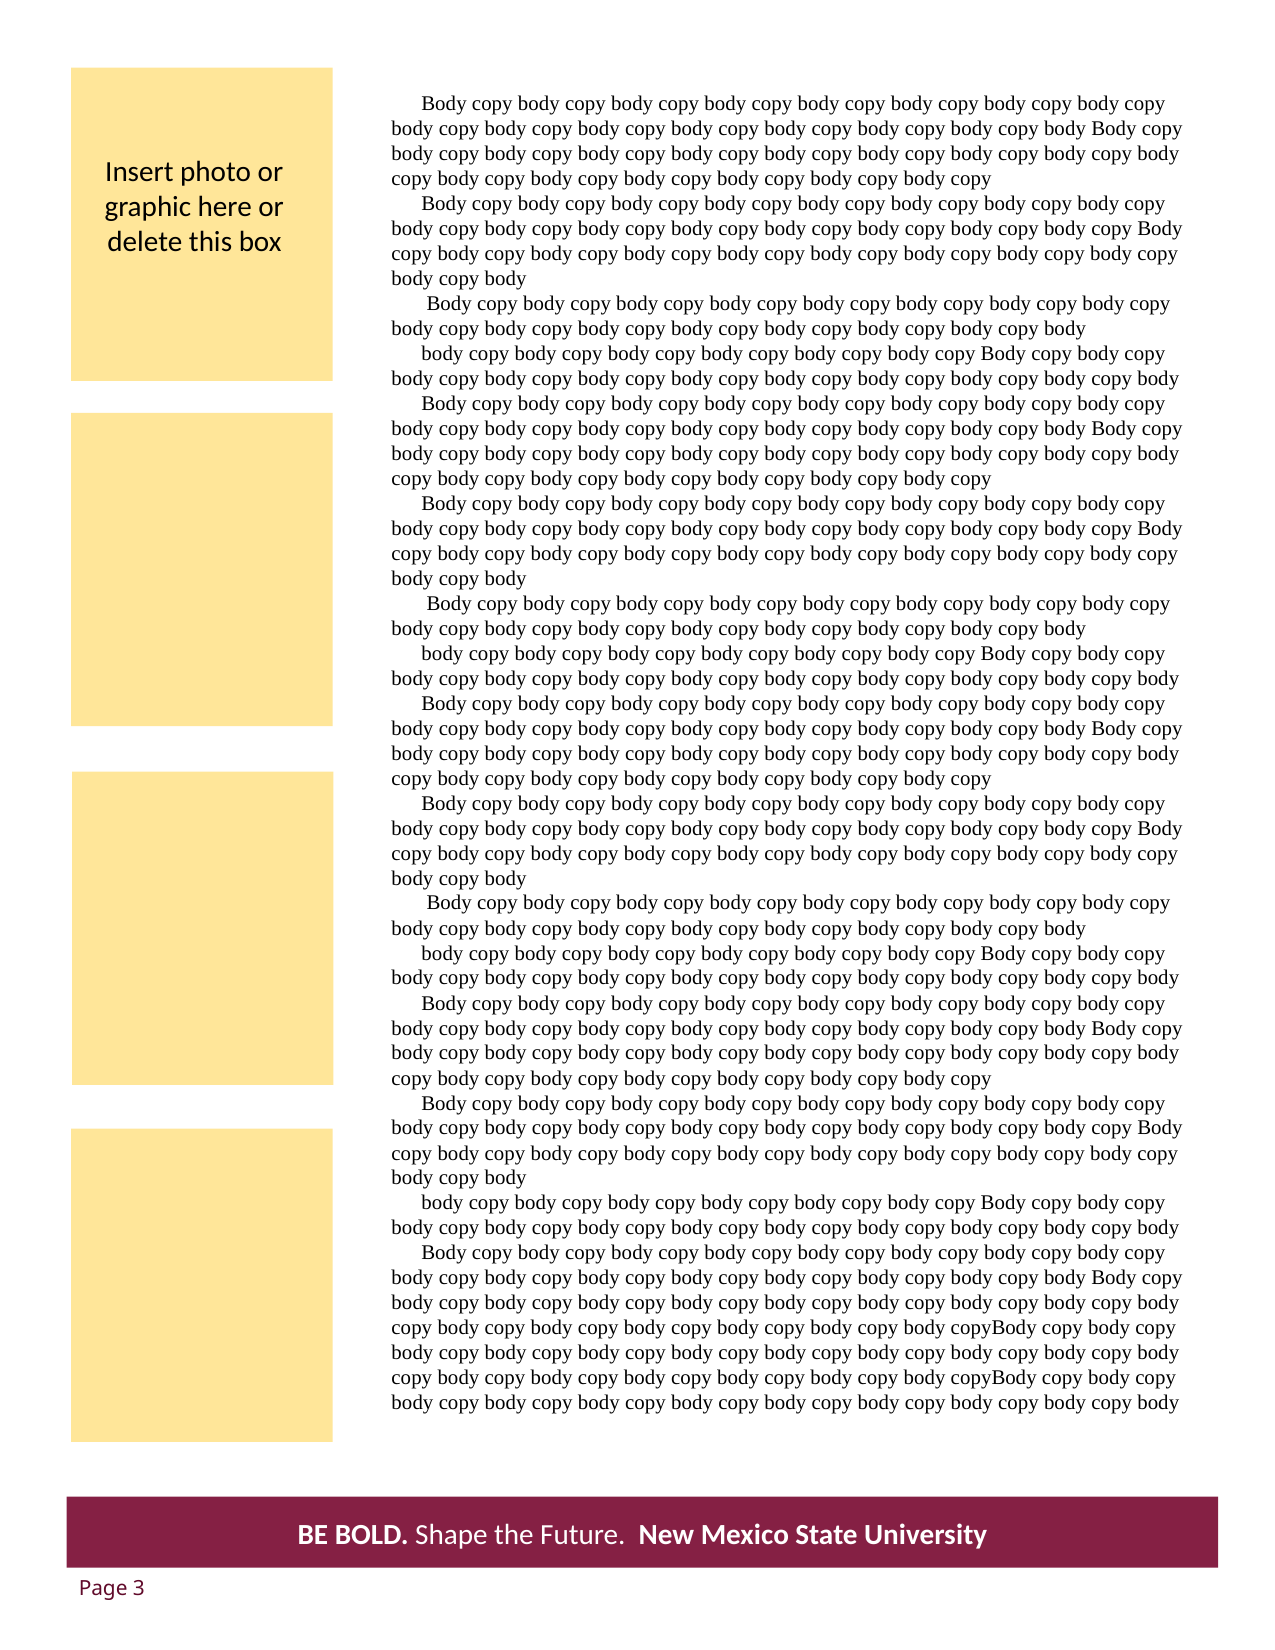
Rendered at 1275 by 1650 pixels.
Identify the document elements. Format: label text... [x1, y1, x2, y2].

text_box [71, 771, 335, 1086]
text_box [70, 412, 334, 727]
text_box Body copy body copy body copy body copy body copy body copy body copy body copy body copy body copy body copy body copy body copy body copy body copy body Body copy body copy body copy body copy body copy body copy body copy body copy body copy body copy body copy body copy body copy body copy body copy body copy Body copy body copy body copy body copy body copy body copy body copy body copy body copy body copy body copy body copy body copy body copy body copy body copy Body copy body copy body copy body copy body copy body copy body copy body copy body copy body copy body Body copy body copy body copy body copy body copy body copy body copy body copy body copy body copy body copy body copy body copy body copy body copy body body copy body copy body copy body copy body copy body copy Body copy body copy body copy body copy body copy body copy body copy body copy body copy body copy body Body copy body copy body copy body copy body copy body copy body copy body copy body copy body copy body copy body copy body copy body copy body copy body Body copy body copy body copy body copy body copy body copy body copy body copy body copy body copy body copy body copy body copy body copy body copy body copy Body copy body copy body copy body copy body copy body copy body copy body copy body copy body copy body copy body copy body copy body copy body copy body copy Body copy body copy body copy body copy body copy body copy body copy body copy body copy body copy body Body copy body copy body copy body copy body copy body copy body copy body copy body copy body copy body copy body copy body copy body copy body copy body body copy body copy body copy body copy body copy body copy Body copy body copy body copy body copy body copy body copy body copy body copy body copy body copy body Body copy body copy body copy body copy body copy body copy body copy body copy body copy body copy body copy body copy body copy body copy body copy body Body copy body copy body copy body copy body copy body copy body copy body copy body copy body copy body copy body copy body copy body copy body copy body copy Body copy body copy body copy body copy body copy body copy body copy body copy body copy body copy body copy body copy body copy body copy body copy body copy Body copy body copy body copy body copy body copy body copy body copy body copy body copy body copy body Body copy body copy body copy body copy body copy body copy body copy body copy body copy body copy body copy body copy body copy body copy body copy body body copy body copy body copy body copy body copy body copy Body copy body copy body copy body copy body copy body copy body copy body copy body copy body copy body Body copy body copy body copy body copy body copy body copy body copy body copy body copy body copy body copy body copy body copy body copy body copy body Body copy body copy body copy body copy body copy body copy body copy body copy body copy body copy body copy body copy body copy body copy body copy body copy Body copy body copy body copy body copy body copy body copy body copy body copy body copy body copy body copy body copy body copy body copy body copy body copy Body copy body copy body copy body copy body copy body copy body copy body copy body copy body copy body body copy body copy body copy body copy body copy body copy Body copy body copy body copy body copy body copy body copy body copy body copy body copy body copy body Body copy body copy body copy body copy body copy body copy body copy body copy body copy body copy body copy body copy body copy body copy body copy body Body copy body copy body copy body copy body copy body copy body copy body copy body copy body copy body copy body copy body copy body copy body copy body copyBody copy body copy body copy body copy body copy body copy body copy body copy body copy body copy body copy body copy body copy body copy body copy body copy body copyBody copy body copy body copy body copy body copy body copy body copy body copy body copy body copy body [376, 82, 1219, 1452]
text_box BE BOLD. Shape the Future. New Mexico State University [66, 1507, 1219, 1583]
text_box [66, 1496, 1219, 1507]
text_box Page 3 [63, 1566, 442, 1644]
text_box Insert photo or graphic here or delete this box [63, 145, 326, 265]
text_box [70, 67, 334, 382]
text_box [70, 1128, 334, 1443]
